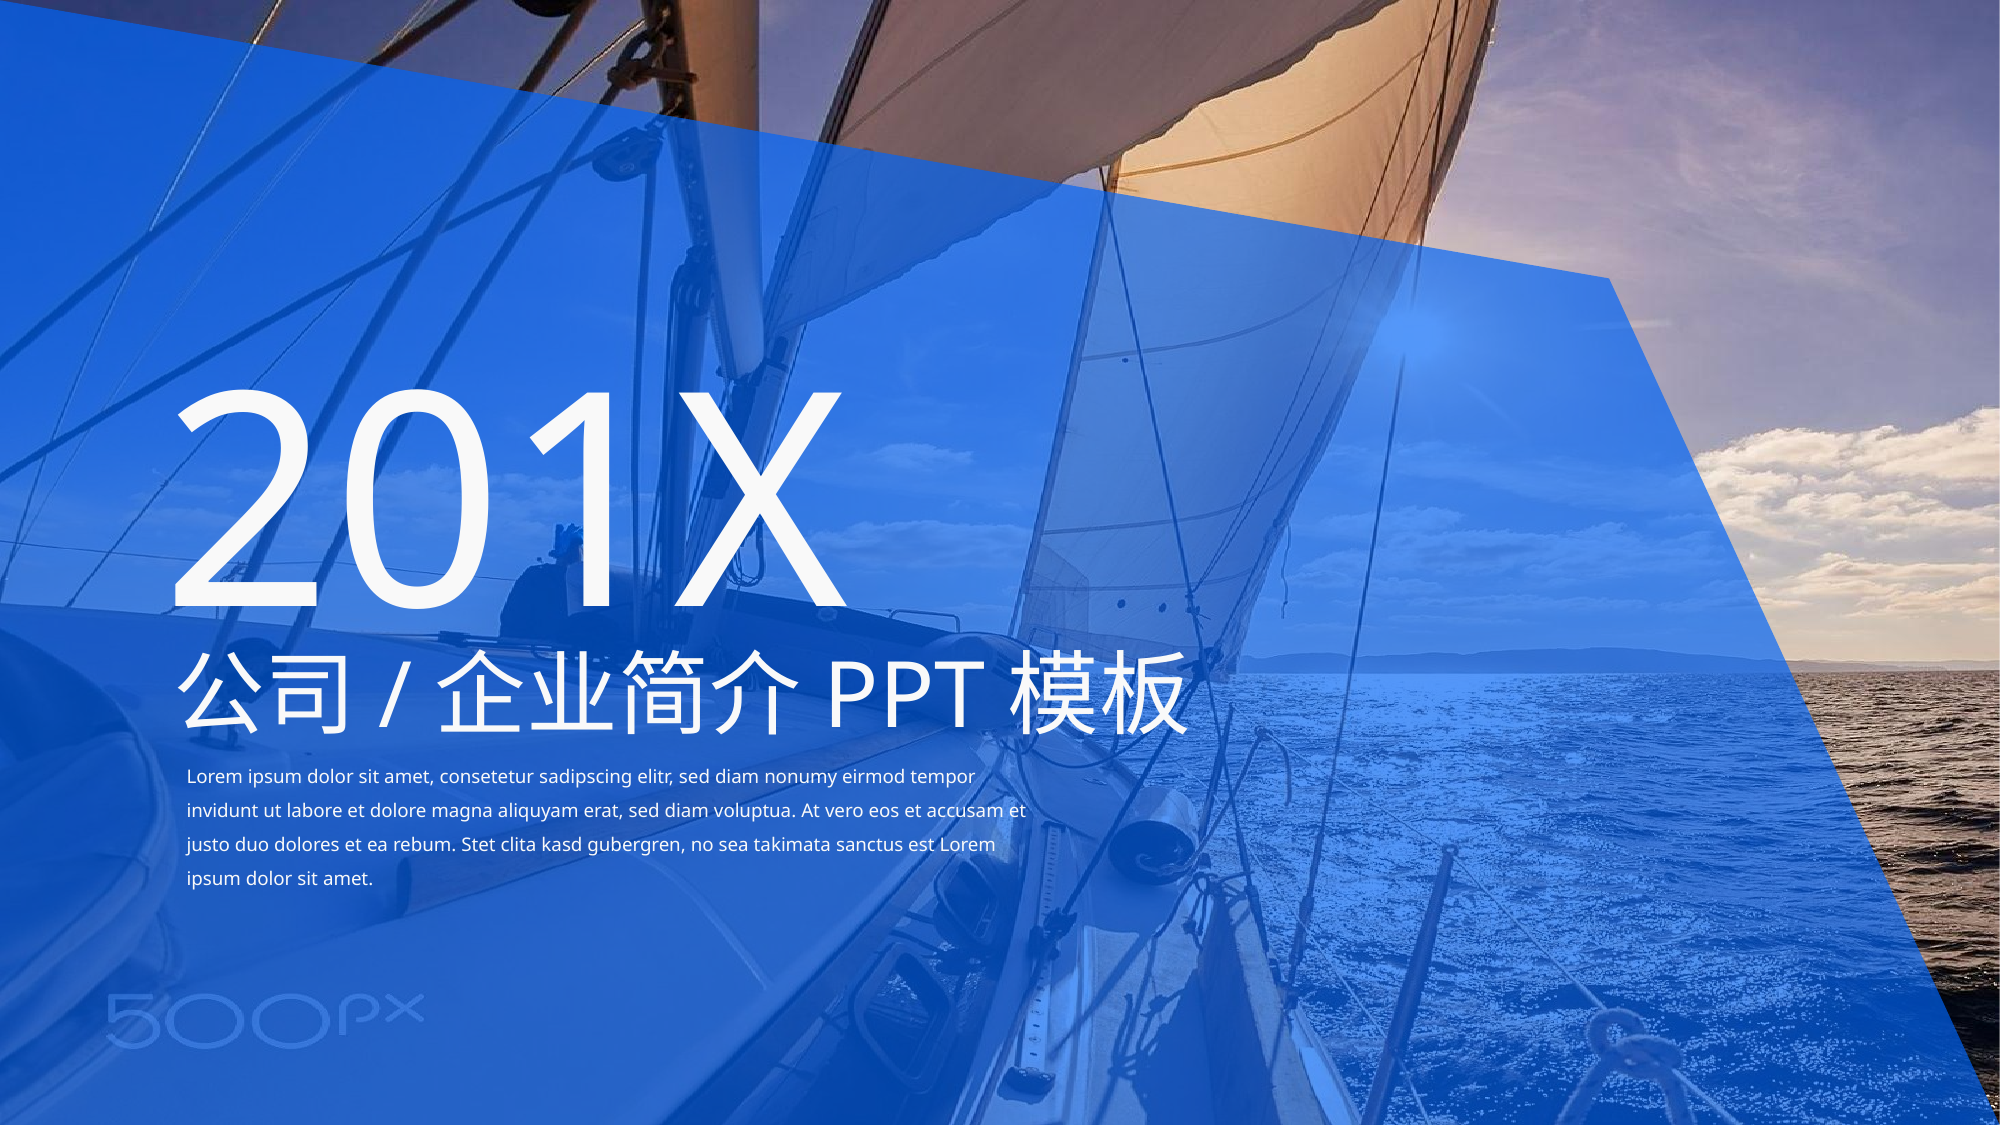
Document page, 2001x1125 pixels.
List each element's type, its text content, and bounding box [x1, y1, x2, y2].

text_box Lorem ipsum dolor sit amet, consetetur sadipscing elitr, sed diam nonumy eirmod tempor invidunt ut labore et dolore magna aliquyam erat, sed diam voluptua. At vero eos et accusam et justo duo dolores et ea rebum. Stet clita kasd gubergren, no sea takimata sanctus est Lorem ipsum dolor sit amet. [171, 746, 1041, 897]
text_box [0, 0, 2000, 1125]
text_box 201X [146, 299, 864, 674]
text_box 公司/企业简介PPT模板 [158, 627, 1371, 753]
text_box [11, 0, 2000, 1121]
